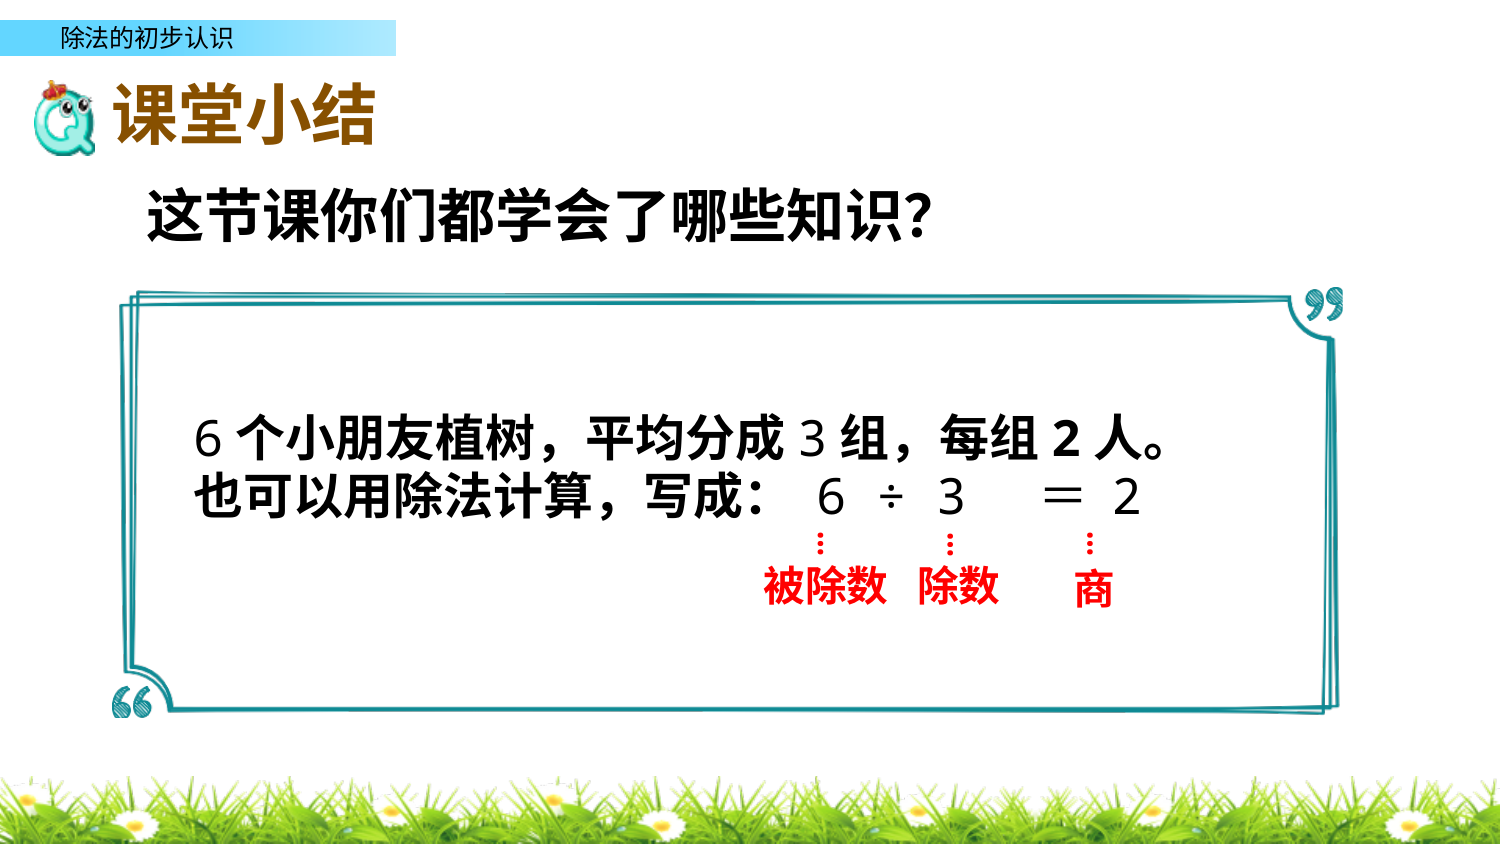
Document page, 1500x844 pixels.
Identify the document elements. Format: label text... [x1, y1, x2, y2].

picture [34, 80, 96, 156]
picture [0, 776, 1500, 844]
text_box 这节课你们都学会了哪些知识？ [134, 173, 974, 255]
picture [111, 287, 1343, 718]
text_box 课堂小结 [100, 67, 404, 159]
